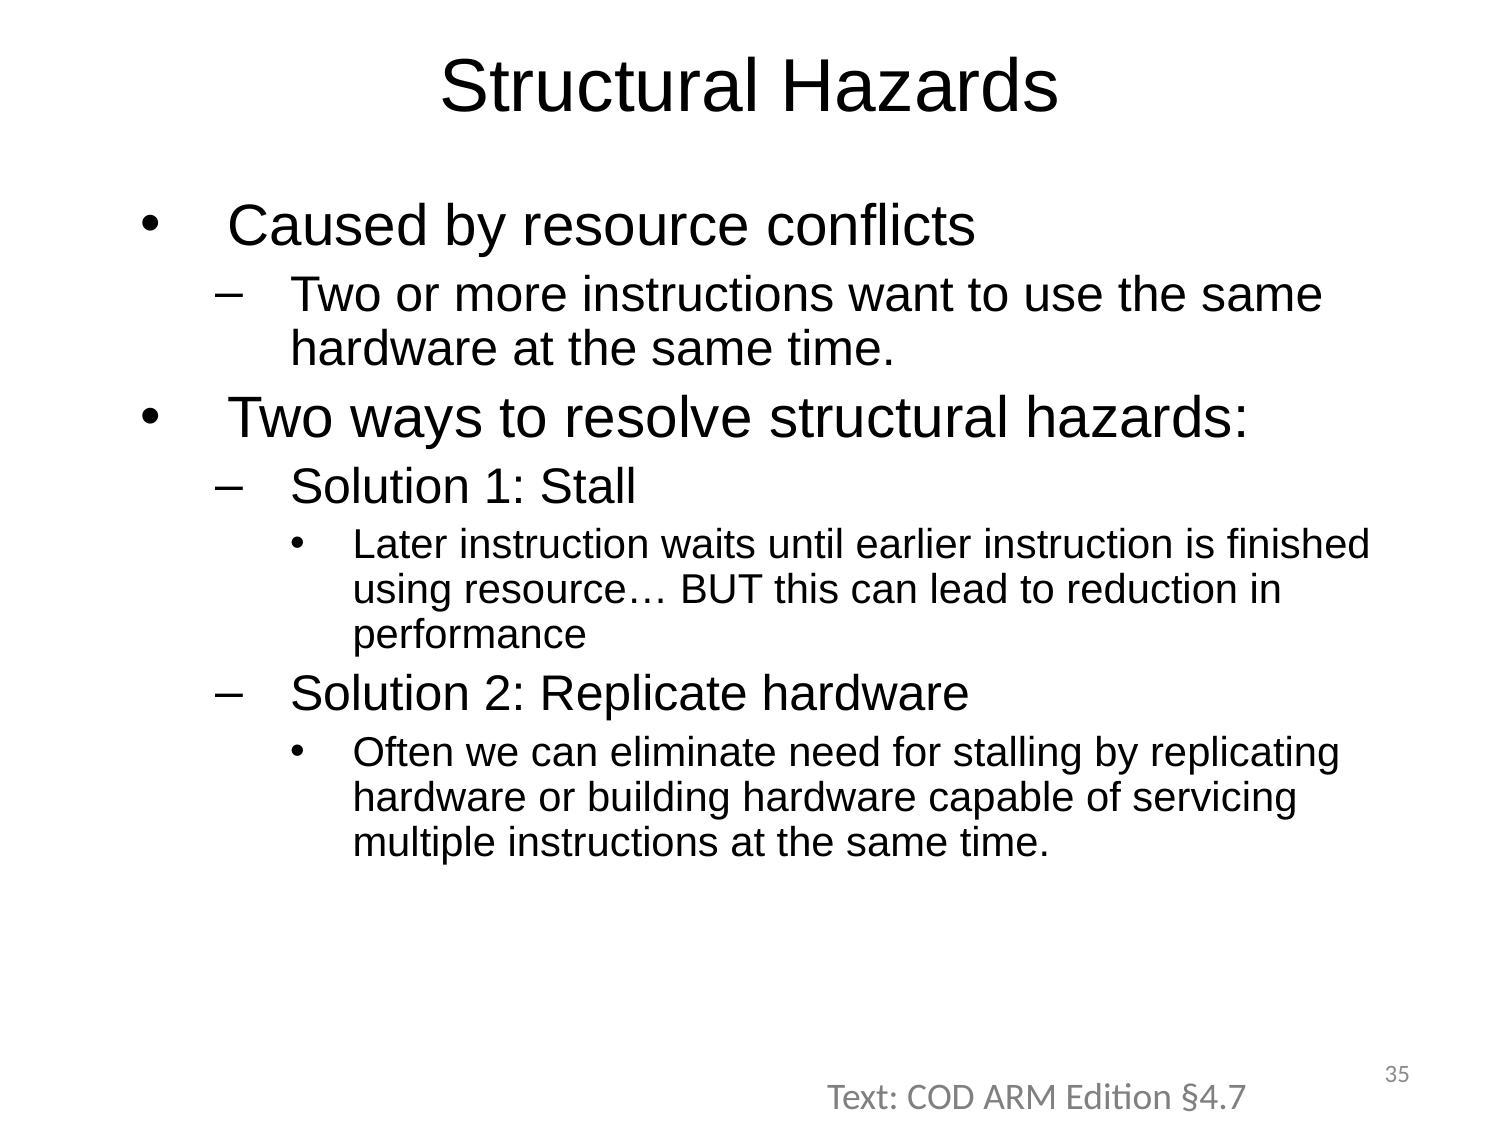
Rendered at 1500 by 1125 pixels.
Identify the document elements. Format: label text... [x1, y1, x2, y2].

slide_number 35 [1074, 1042, 1425, 1103]
list Caused by resource conflicts Two or more instructions want to use the same hardware at the same time. Two ways to resolve structural hazards: Solution 1: Stall Later instruction waits until earlier instruction is finished using resource… BUT this can lead to reduction in performance Solution 2: Replicate hardware Often we can eliminate need for stalling by replicating hardware or building hardware capable of servicing multiple instructions at the same time. [125, 187, 1400, 963]
text_box Text: COD ARM Edition §4.7 [812, 1064, 1350, 1125]
title Structural Hazards [112, 0, 1388, 163]
